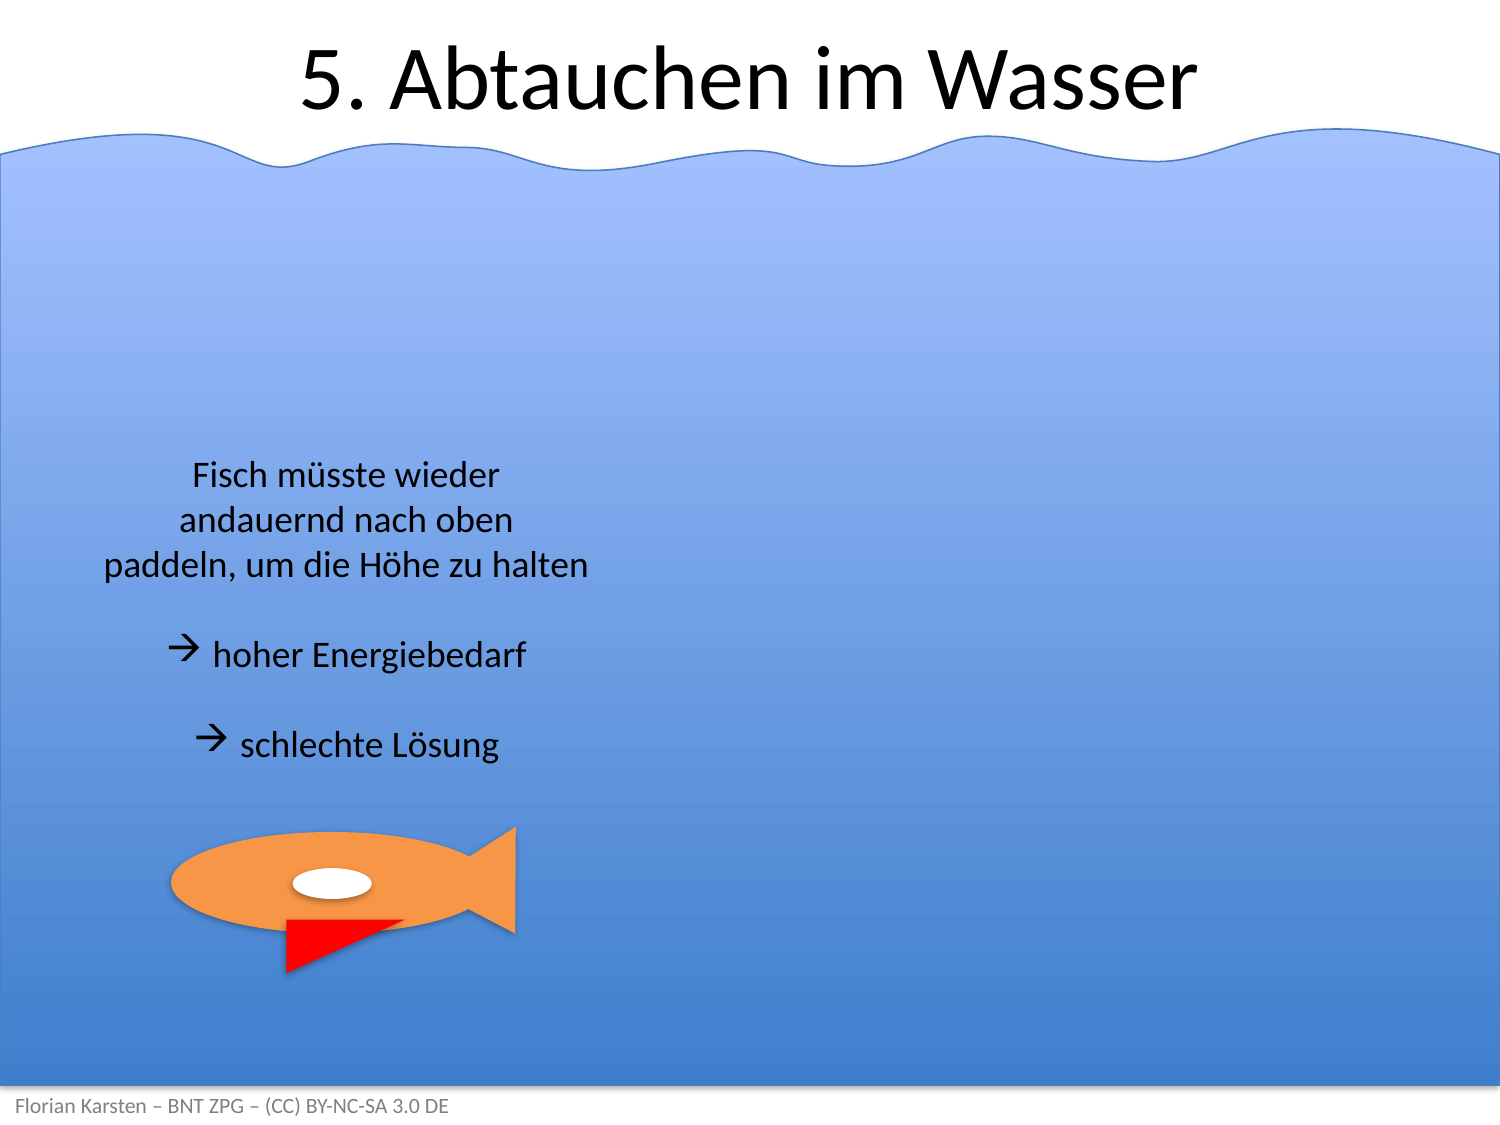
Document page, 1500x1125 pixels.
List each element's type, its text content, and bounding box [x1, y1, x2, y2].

text_box [170, 826, 517, 935]
footer Florian Karsten – BNT ZPG – (CC) BY-NC-SA 3.0 DE [0, 1085, 1192, 1125]
title 5. Abtauchen im Wasser [0, 0, 1500, 146]
text_box [285, 918, 406, 974]
text_box Fisch müsste wieder andauernd nach oben paddeln, um die Höhe zu halten hoher Energiebedarf schlechte Lösung [88, 442, 605, 773]
text_box [291, 867, 373, 900]
